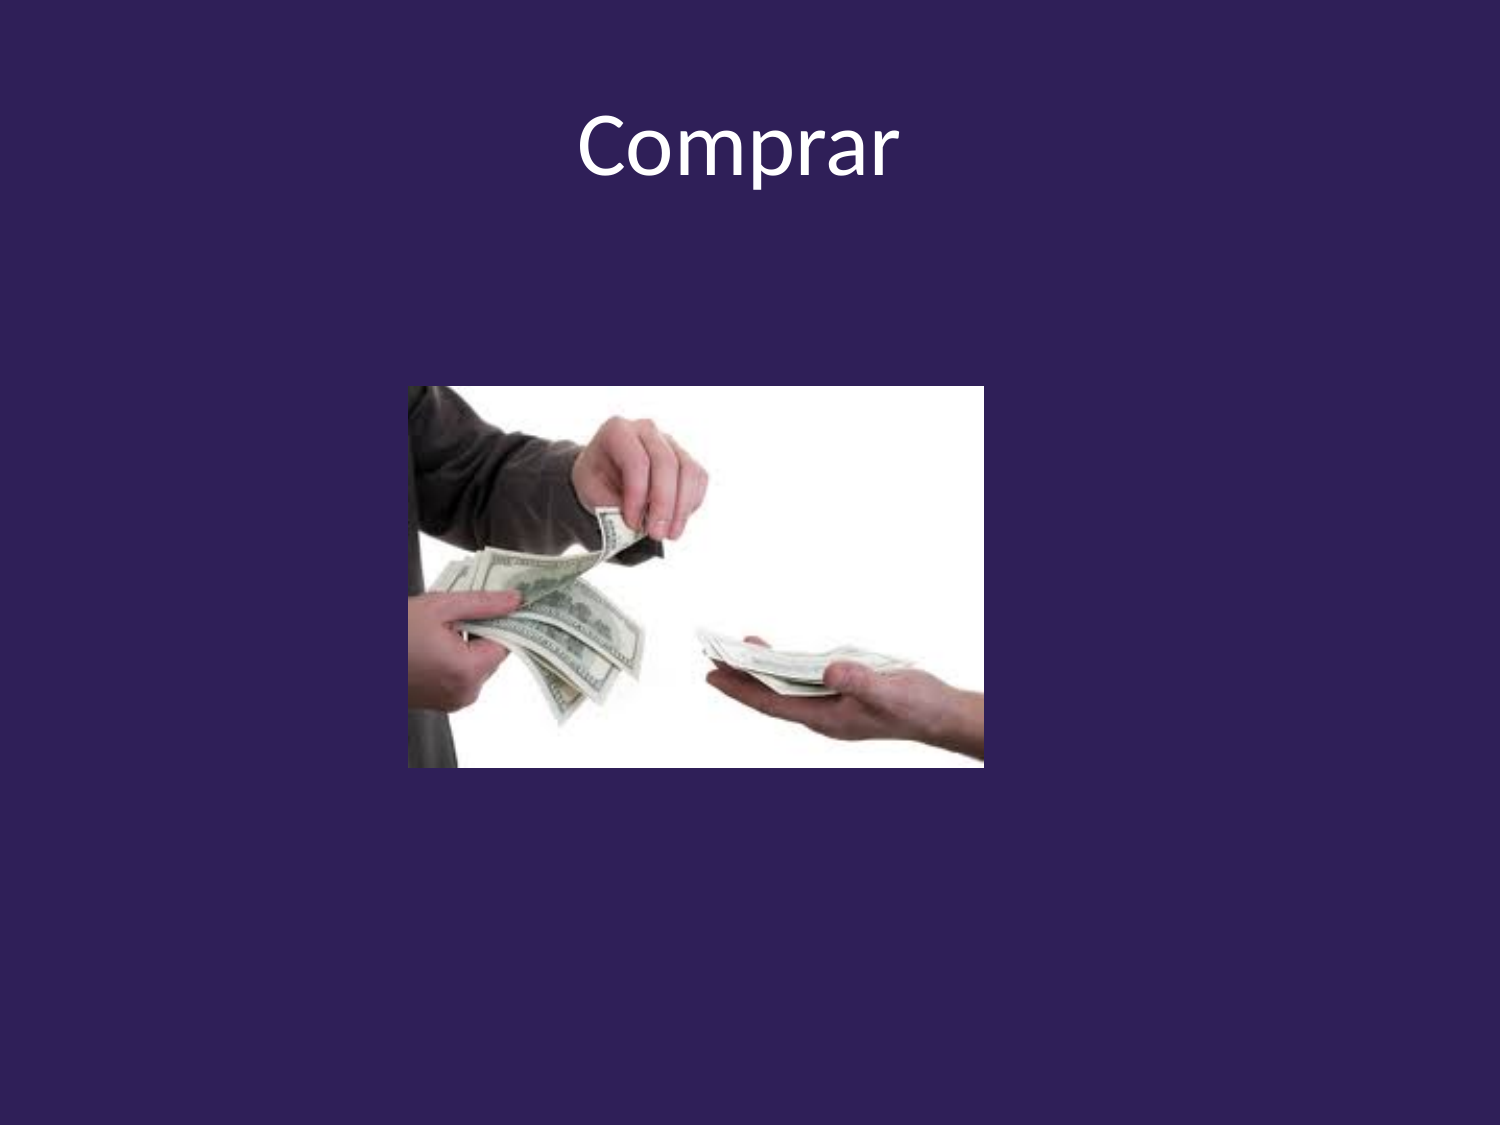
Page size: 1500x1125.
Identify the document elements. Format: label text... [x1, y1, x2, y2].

picture [408, 385, 984, 768]
title Comprar [75, 45, 1425, 233]
